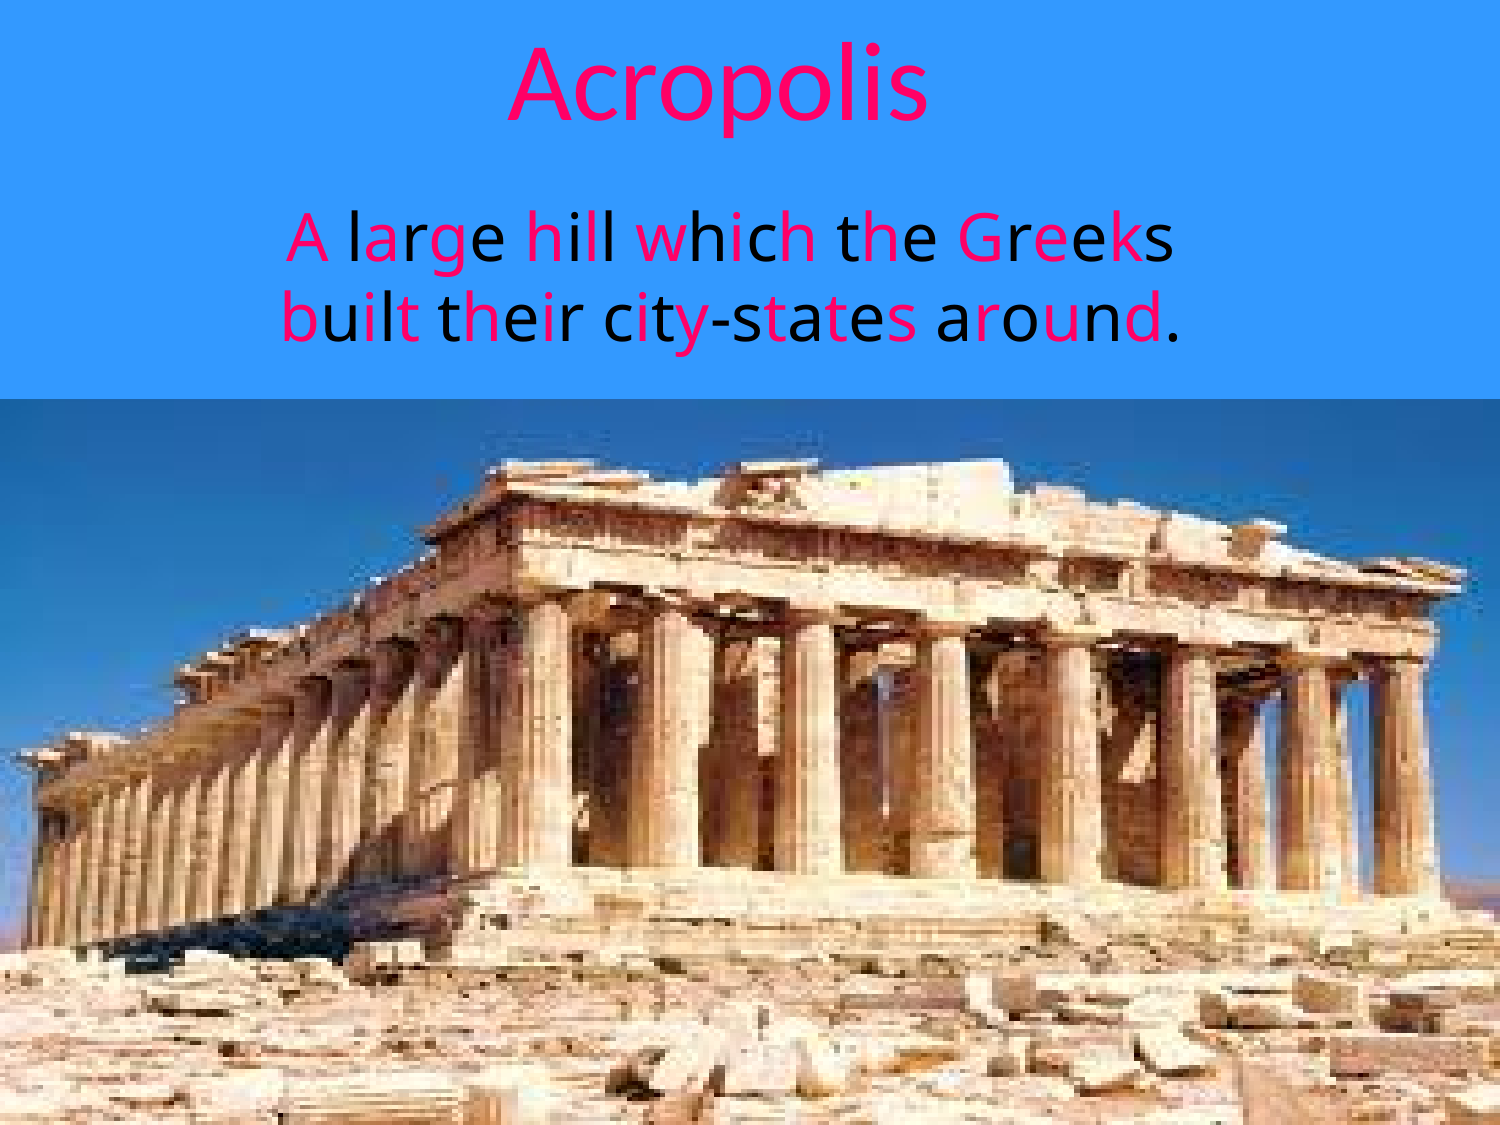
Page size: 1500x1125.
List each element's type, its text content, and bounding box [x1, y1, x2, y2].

title Acropolis [412, 0, 1026, 124]
picture [0, 399, 1500, 1125]
text_box A large hill which the Greeks built their city-states around. [262, 124, 1200, 398]
